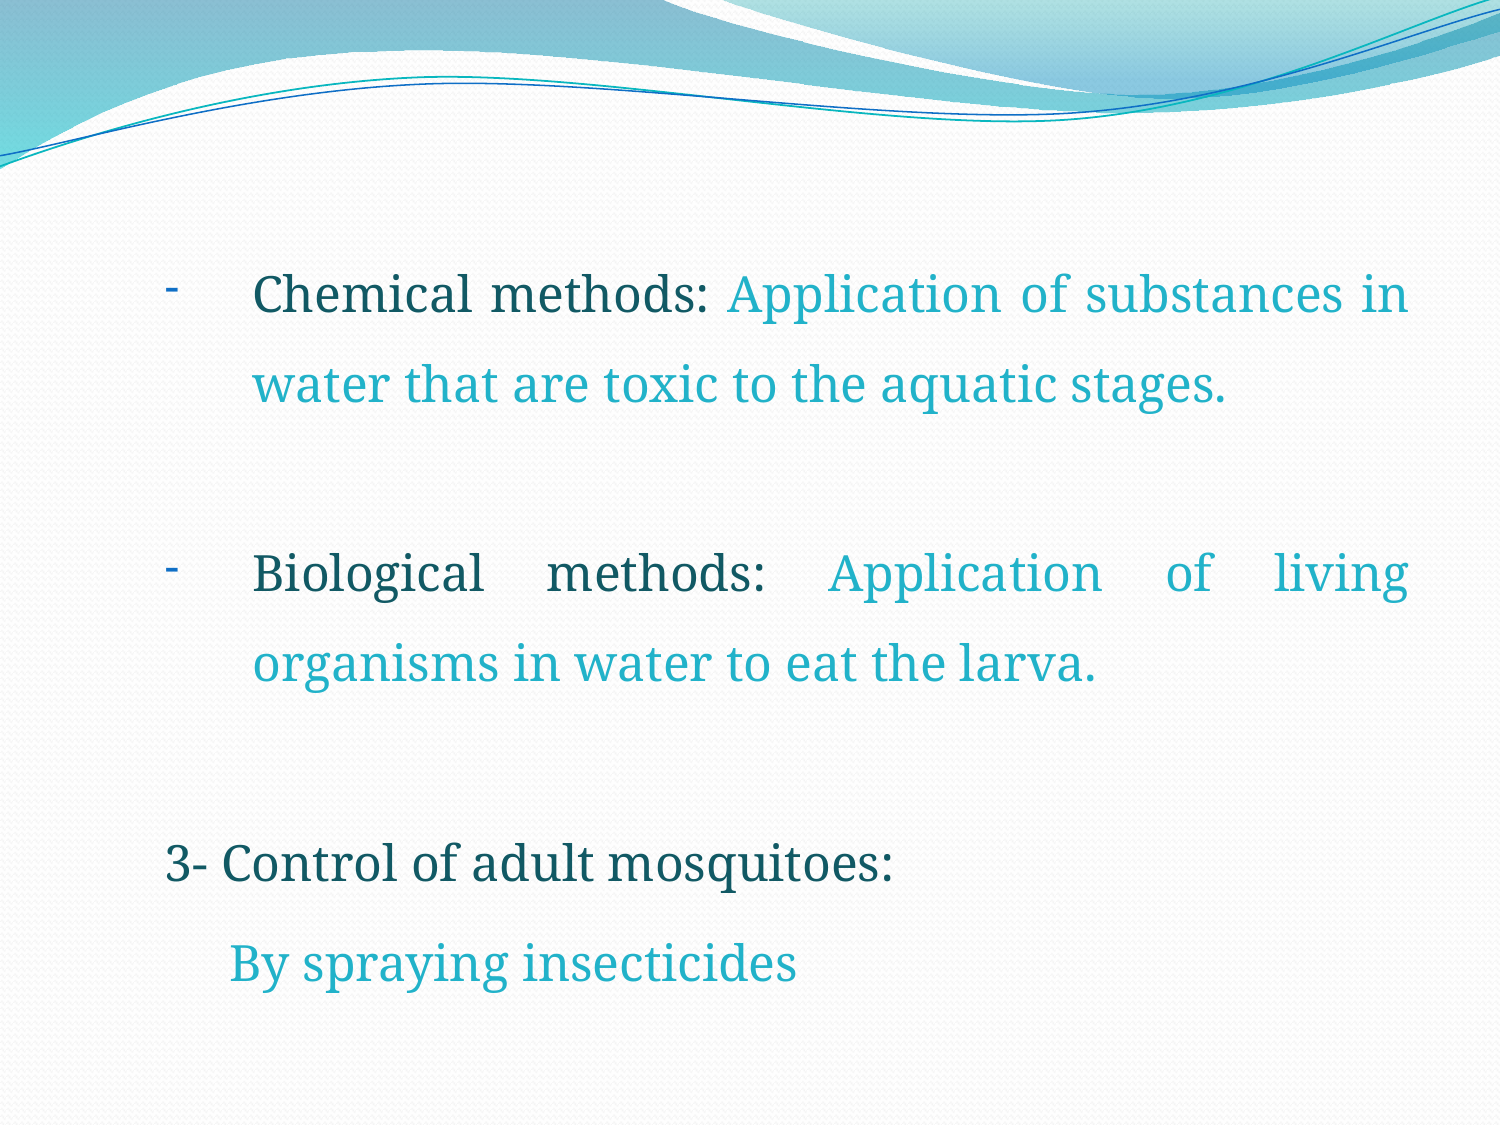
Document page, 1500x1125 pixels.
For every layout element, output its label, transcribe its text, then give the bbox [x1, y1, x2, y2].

list Chemical methods: Application of substances in water that are toxic to the aquatic stages. Biological methods: Application of living organisms in water to eat the larva. 3- Control of adult mosquitoes: By spraying insecticides [75, 224, 1425, 1038]
